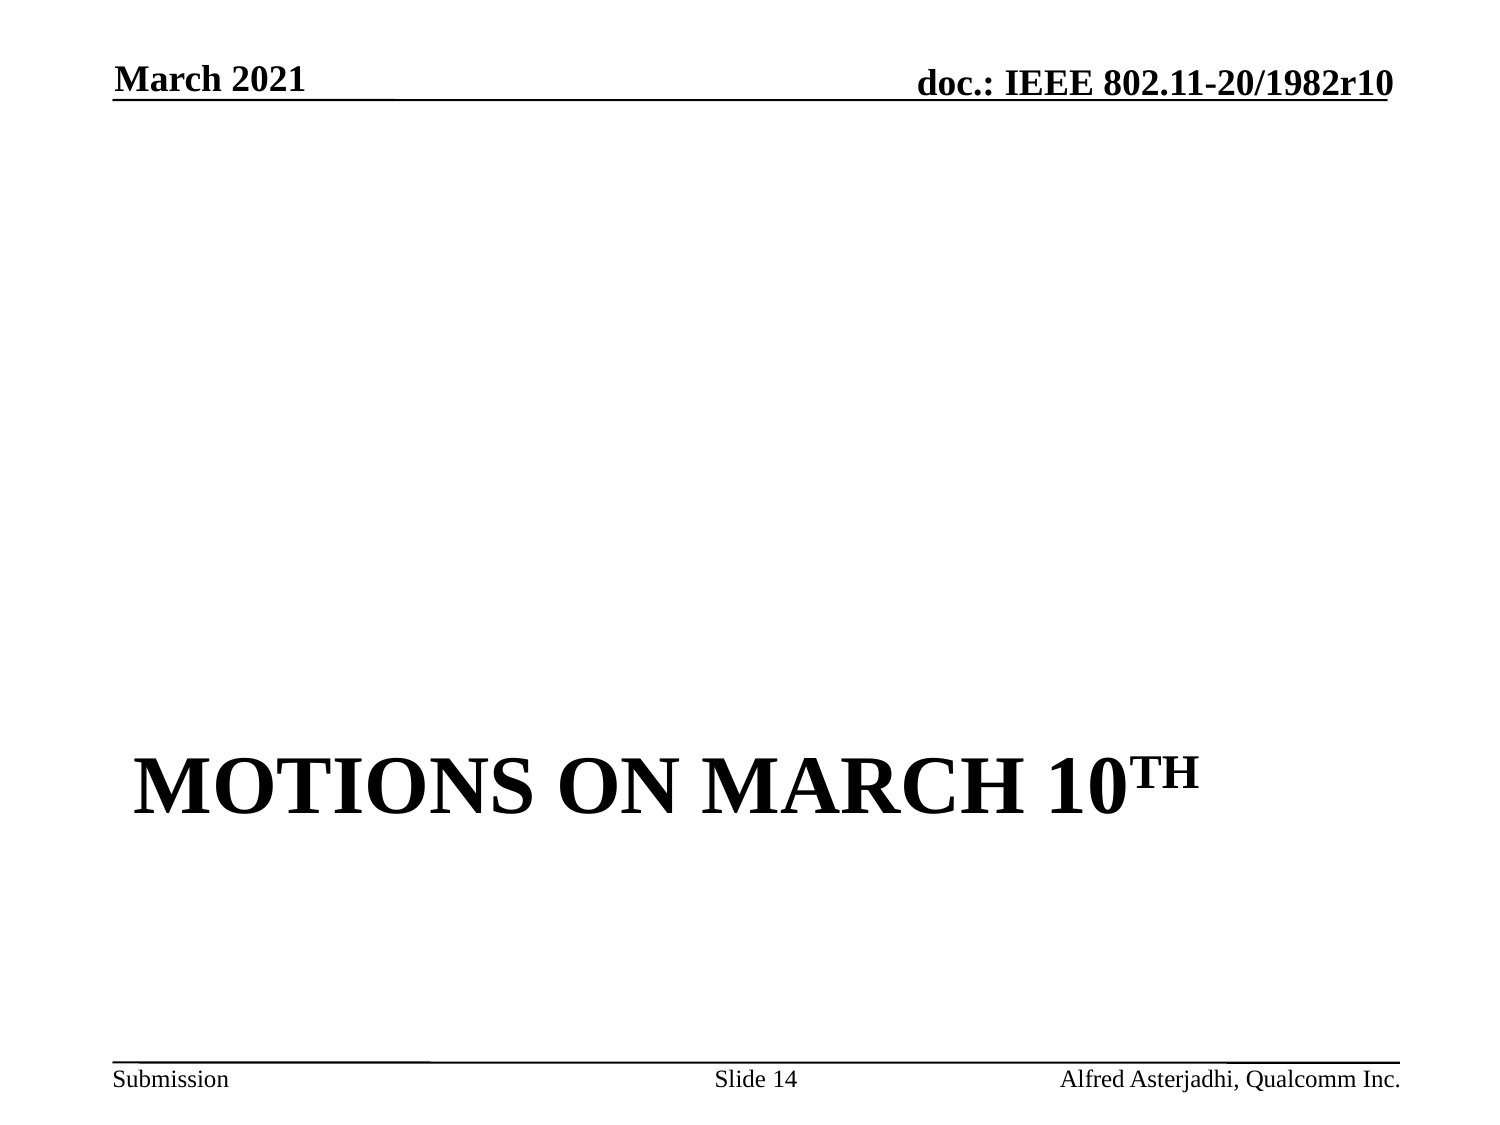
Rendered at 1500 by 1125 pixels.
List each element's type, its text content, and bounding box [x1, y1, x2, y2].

title Motions on MARCH 10th [118, 722, 1394, 947]
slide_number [114, 54, 423, 100]
footer Alfred Asterjadhi, Qualcomm Inc. [878, 1061, 1402, 1093]
slide_number Slide 14 [712, 1061, 800, 1123]
